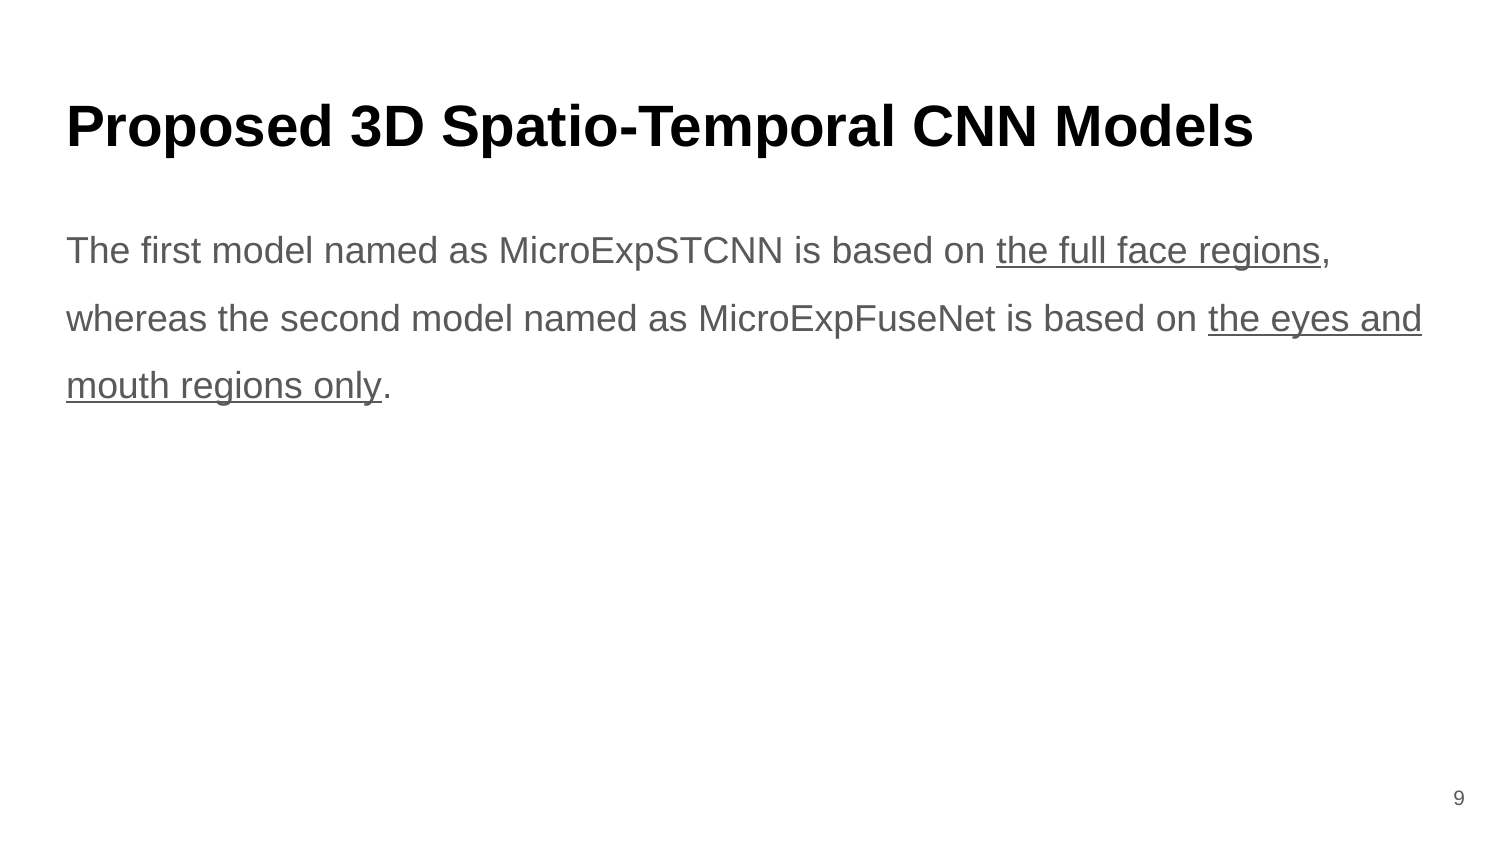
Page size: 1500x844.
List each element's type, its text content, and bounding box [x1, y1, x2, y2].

list The first model named as MicroExpSTCNN is based on the full face regions, whereas the second model named as MicroExpFuseNet is based on the eyes and mouth regions only. [51, 189, 1449, 750]
slide_number ‹#› [1389, 764, 1480, 830]
title Proposed 3D Spatio-Temporal CNN Models [51, 72, 1449, 167]
